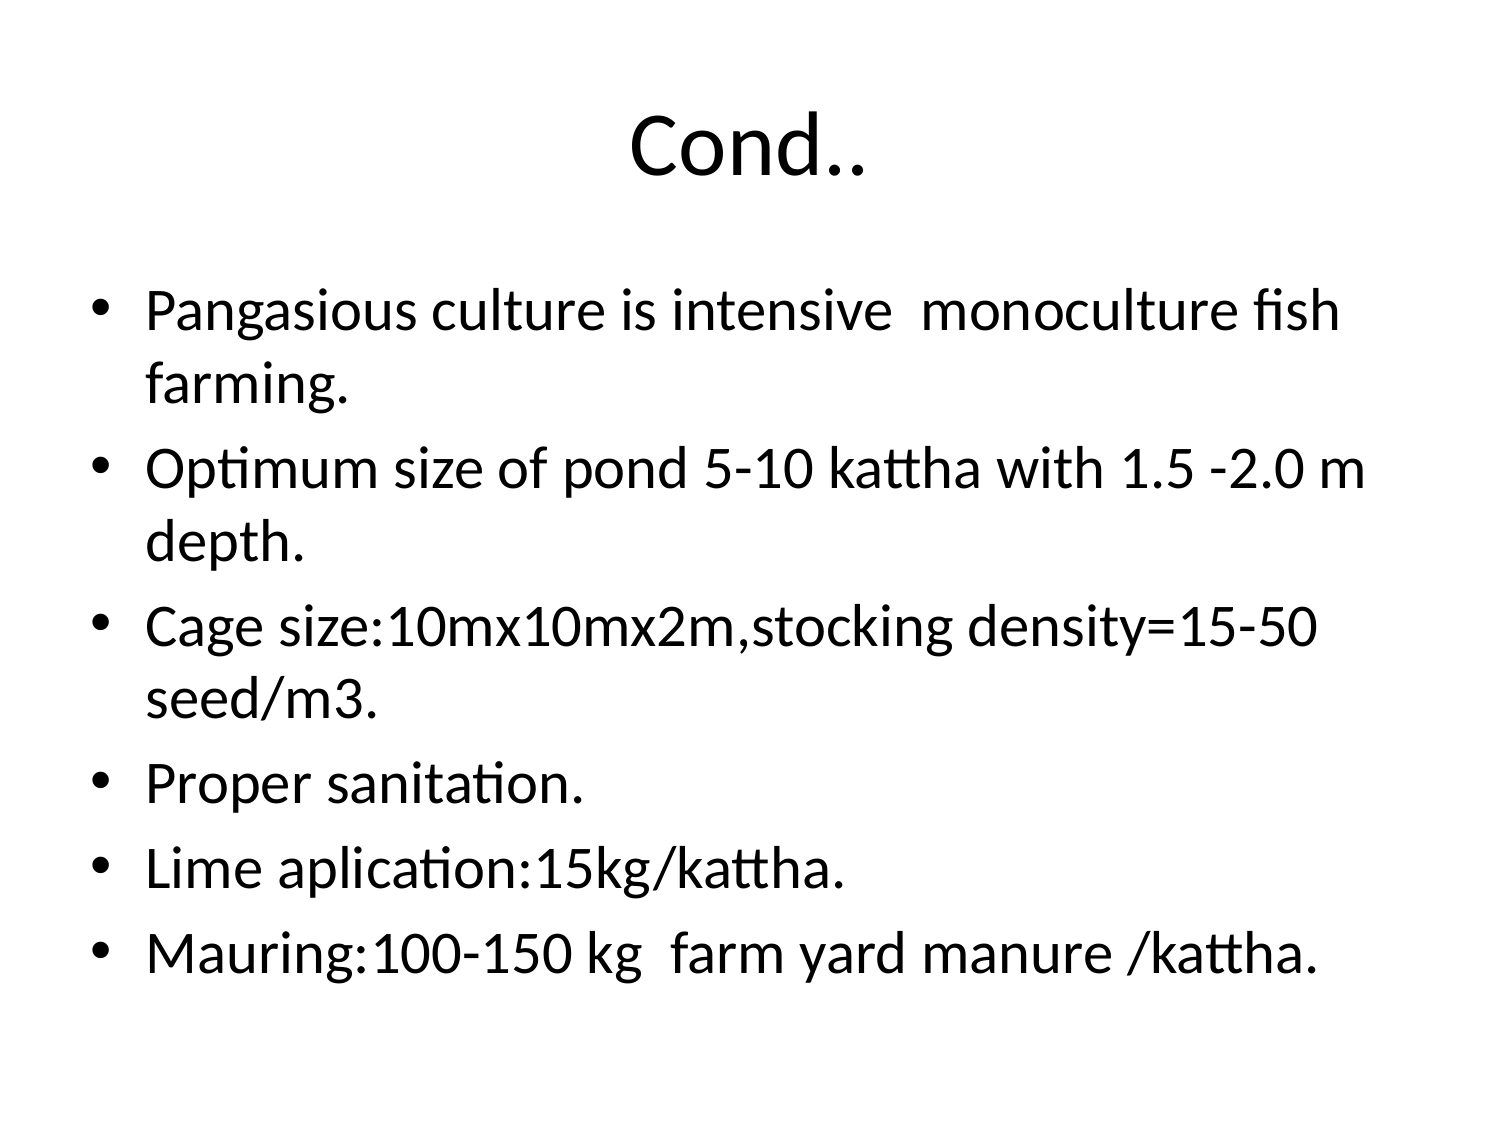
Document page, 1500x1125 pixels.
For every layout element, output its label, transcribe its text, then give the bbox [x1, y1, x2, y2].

list Pangasious culture is intensive monoculture fish farming. Optimum size of pond 5-10 kattha with 1.5 -2.0 m depth. Cage size:10mx10mx2m,stocking density=15-50 seed/m3. Proper sanitation. Lime aplication:15kg/kattha. Mauring:100-150 kg farm yard manure /kattha. [75, 262, 1425, 1005]
title Cond.. [75, 45, 1425, 233]
